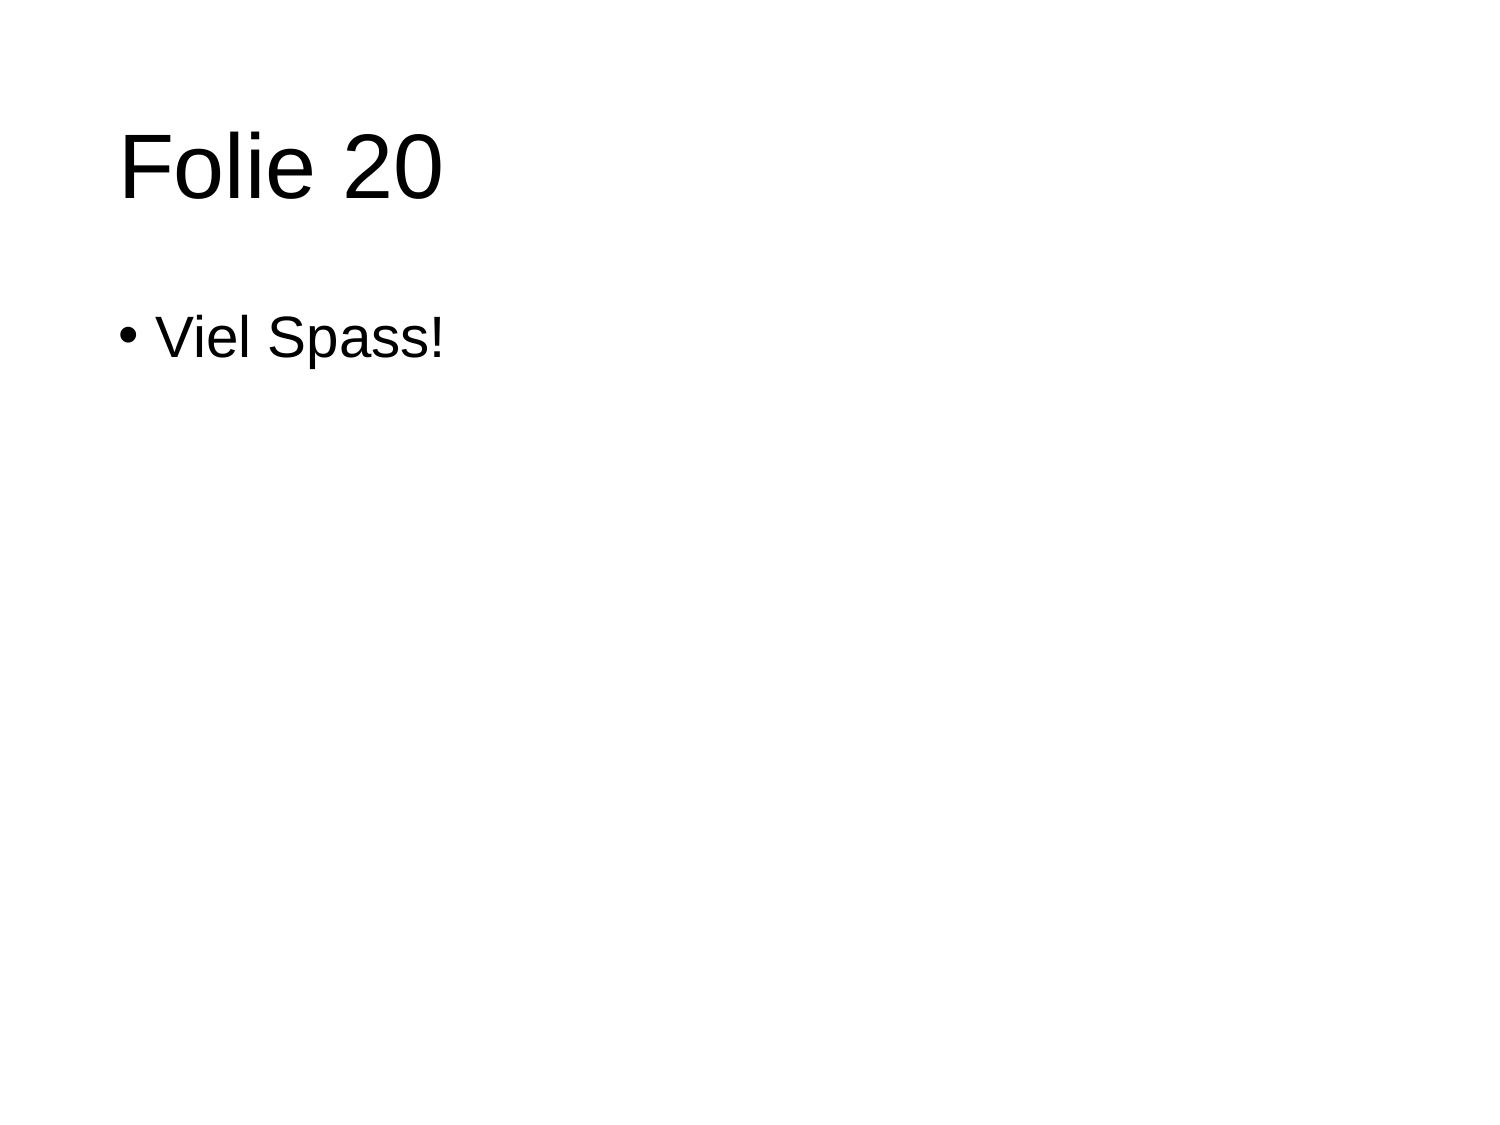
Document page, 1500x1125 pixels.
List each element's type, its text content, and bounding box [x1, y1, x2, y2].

title Folie 20 [103, 59, 1397, 278]
list Viel Spass! [103, 299, 1397, 1014]
